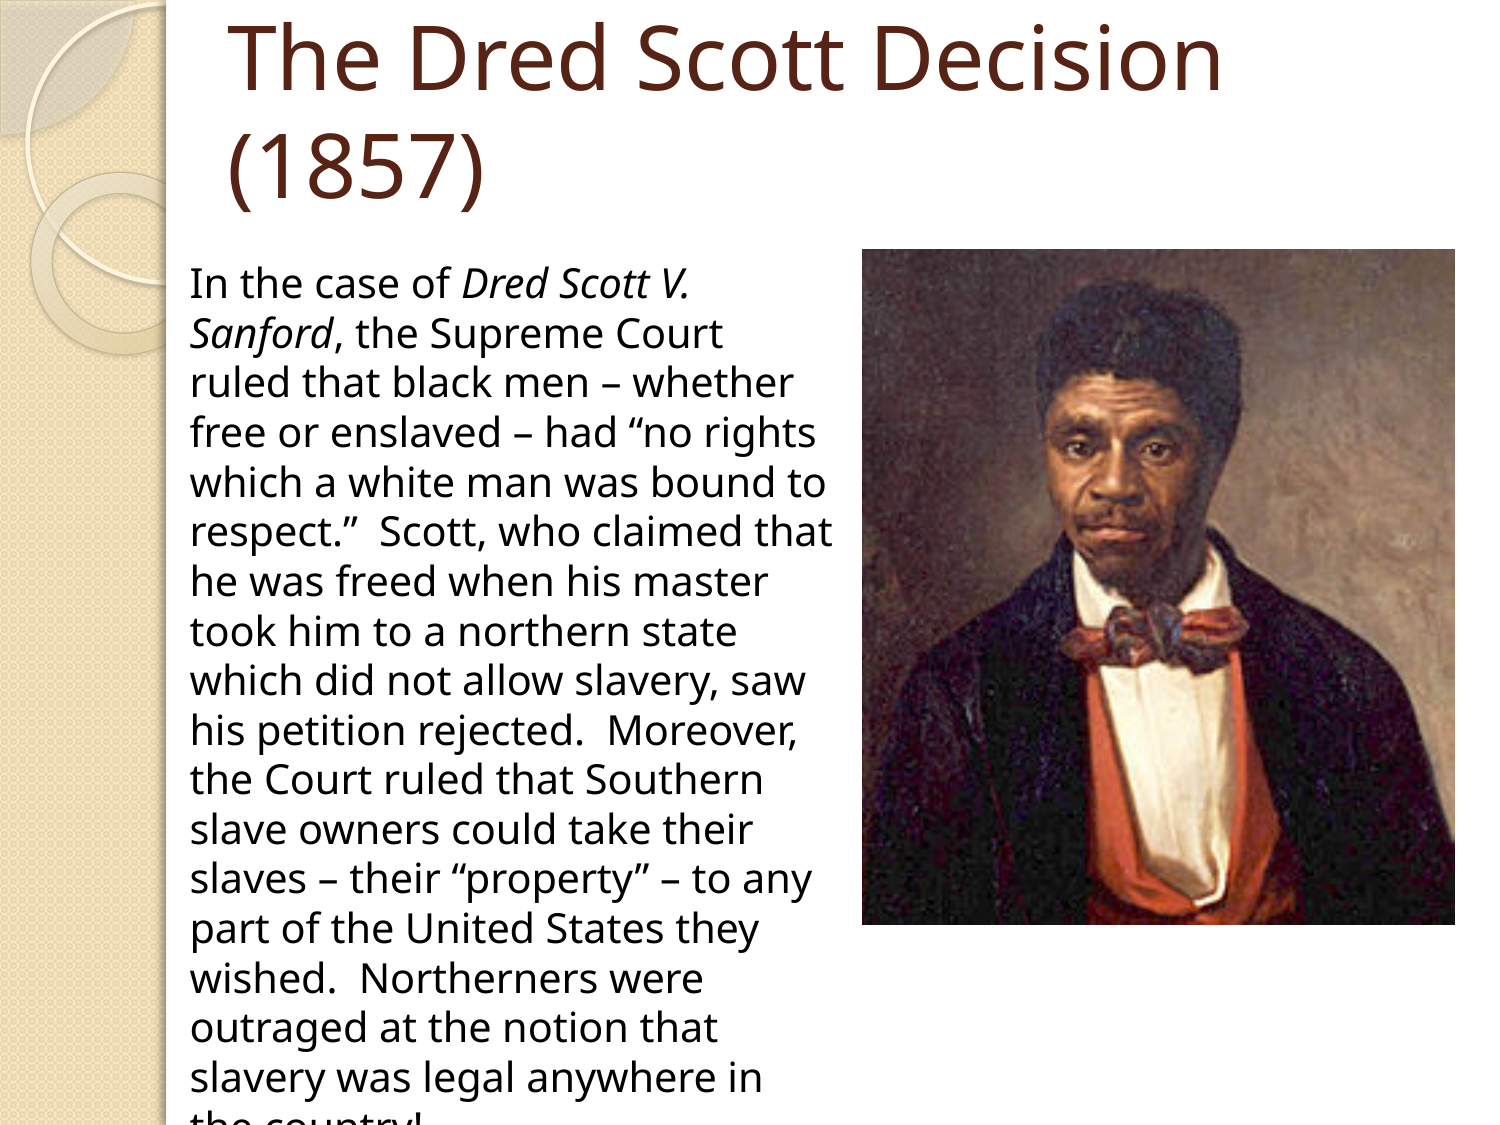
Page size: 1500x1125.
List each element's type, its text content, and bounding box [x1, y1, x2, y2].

list In the case of Dred Scott V. Sanford, the Supreme Court ruled that black men – whether free or enslaved – had “no rights which a white man was bound to respect.” Scott, who claimed that he was freed when his master took him to a northern state which did not allow slavery, saw his petition rejected. Moreover, the Court ruled that Southern slave owners could take their slaves – their “property” – to any part of the United States they wished. Northerners were outraged at the notion that slavery was legal anywhere in the country! [162, 249, 850, 1125]
title The Dred Scott Decision (1857) [212, 37, 1443, 180]
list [862, 249, 1455, 926]
